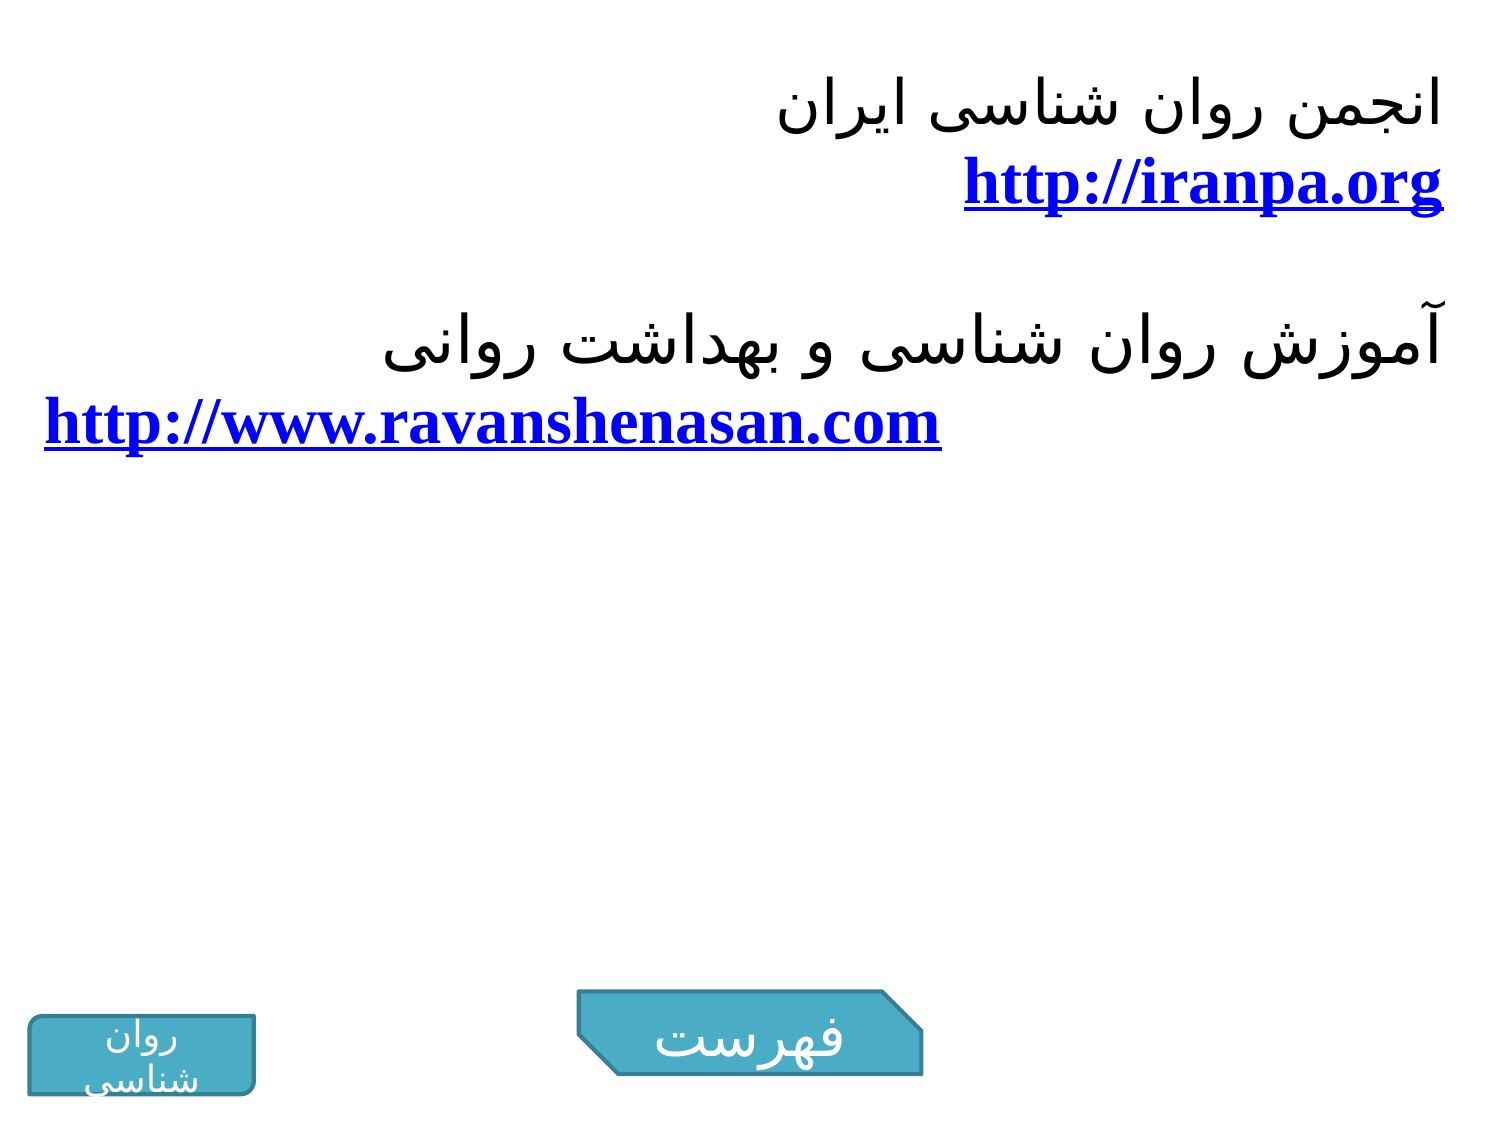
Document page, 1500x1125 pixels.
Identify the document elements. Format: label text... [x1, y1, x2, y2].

text_box فهرست [576, 989, 924, 1077]
text_box روان شناسی [27, 1013, 256, 1097]
text_box انجمن روان شناسی ایران http://iranpa.org آموزش روان شناسی و بهداشت روانی http://www.ravanshenasan.com [29, 54, 1459, 465]
